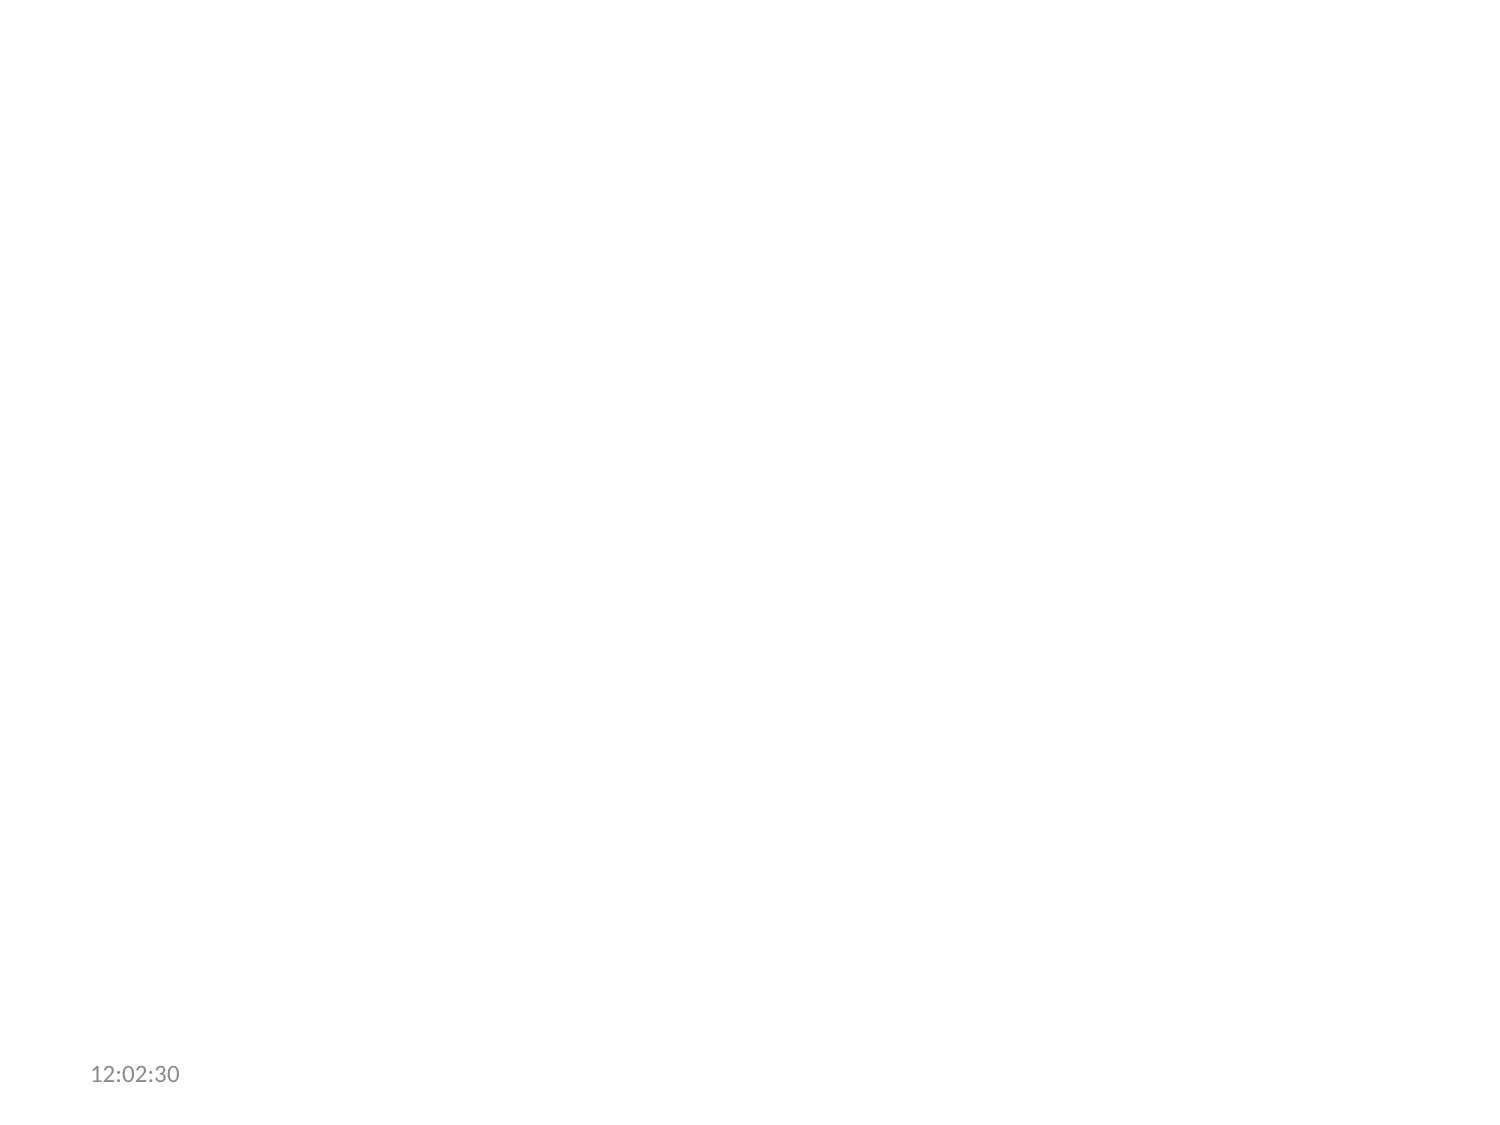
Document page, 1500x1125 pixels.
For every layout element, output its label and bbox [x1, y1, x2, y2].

slide_number [75, 1042, 425, 1103]
